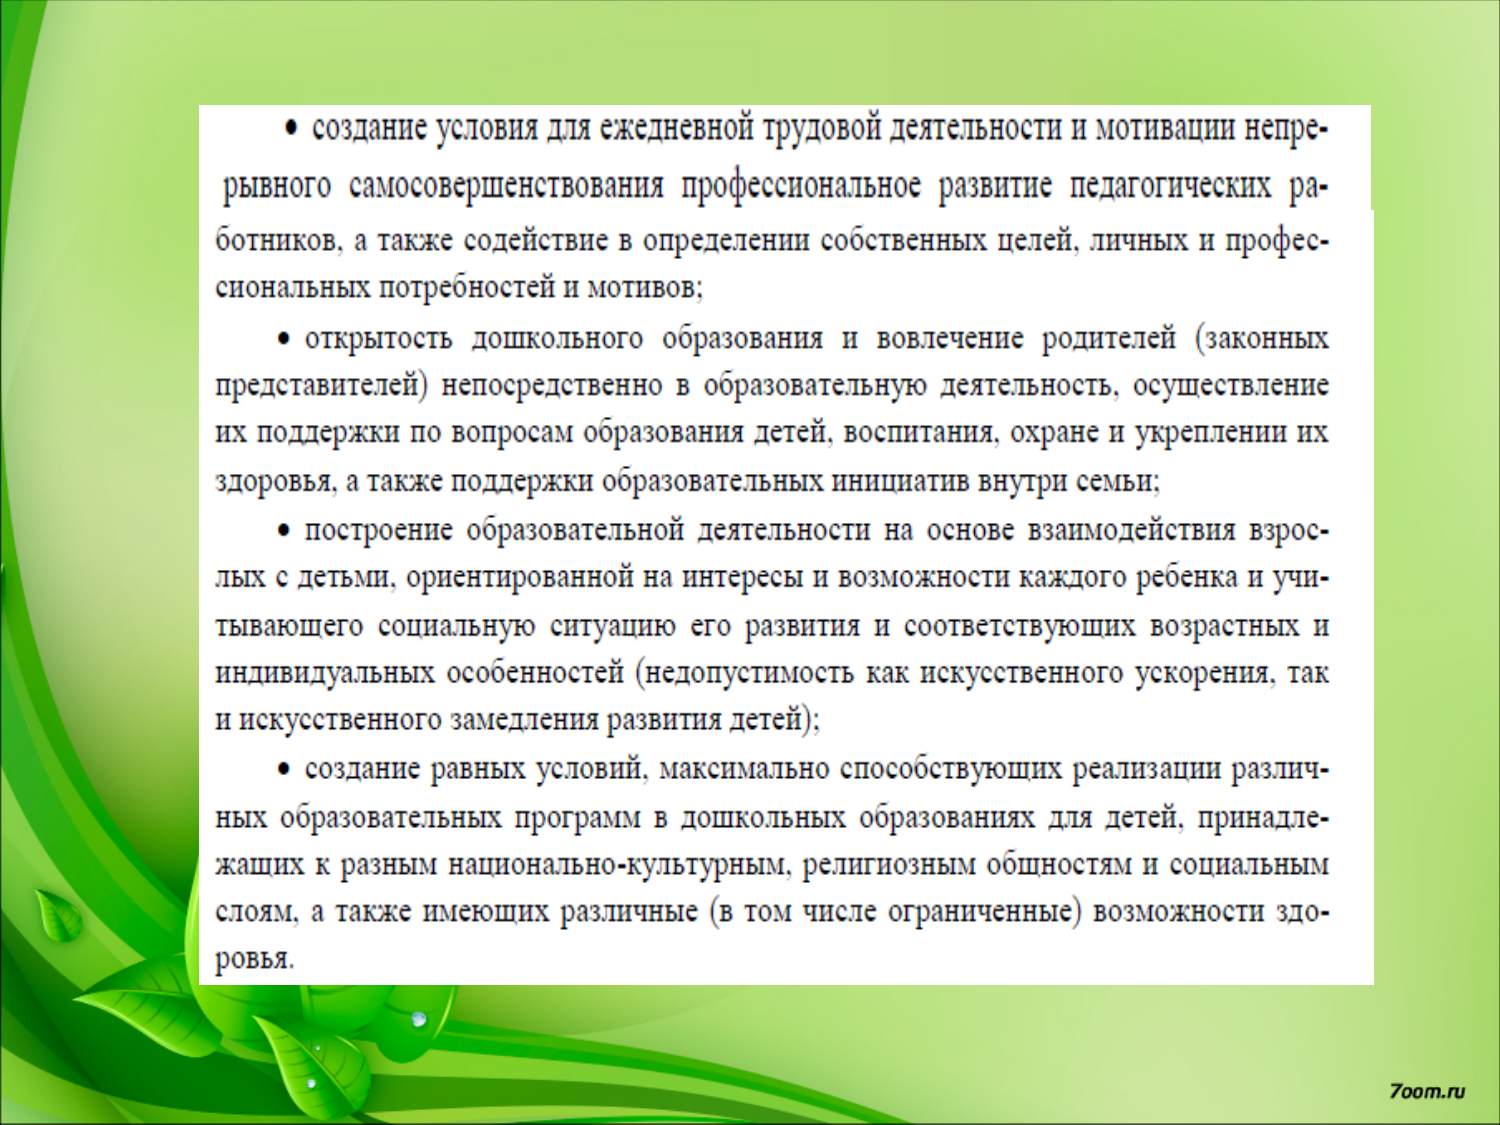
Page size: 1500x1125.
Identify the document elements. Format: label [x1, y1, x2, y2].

picture [0, 0, 1500, 1125]
list [198, 105, 1371, 210]
